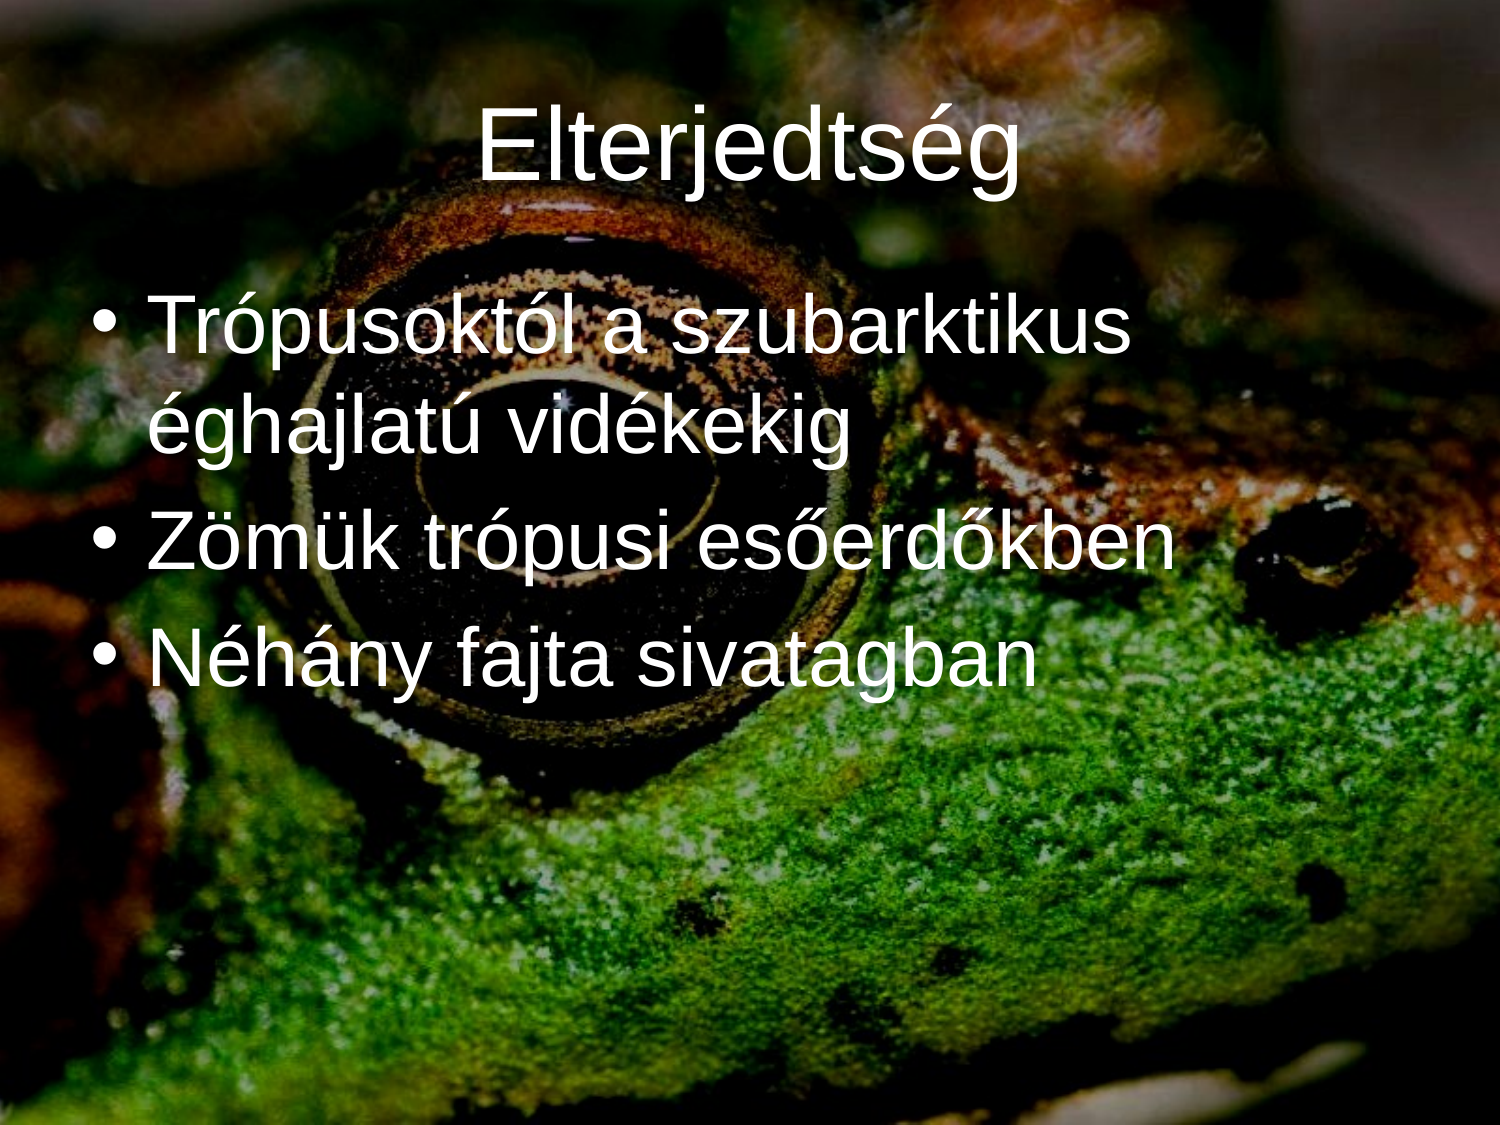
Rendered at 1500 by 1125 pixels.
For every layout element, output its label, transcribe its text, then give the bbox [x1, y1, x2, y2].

list Trópusoktól a szubarktikus éghajlatú vidékekig Zömük trópusi esőerdőkben Néhány fajta sivatagban [75, 262, 1425, 1005]
picture [0, 0, 1500, 1125]
title Elterjedtség [75, 45, 1425, 233]
